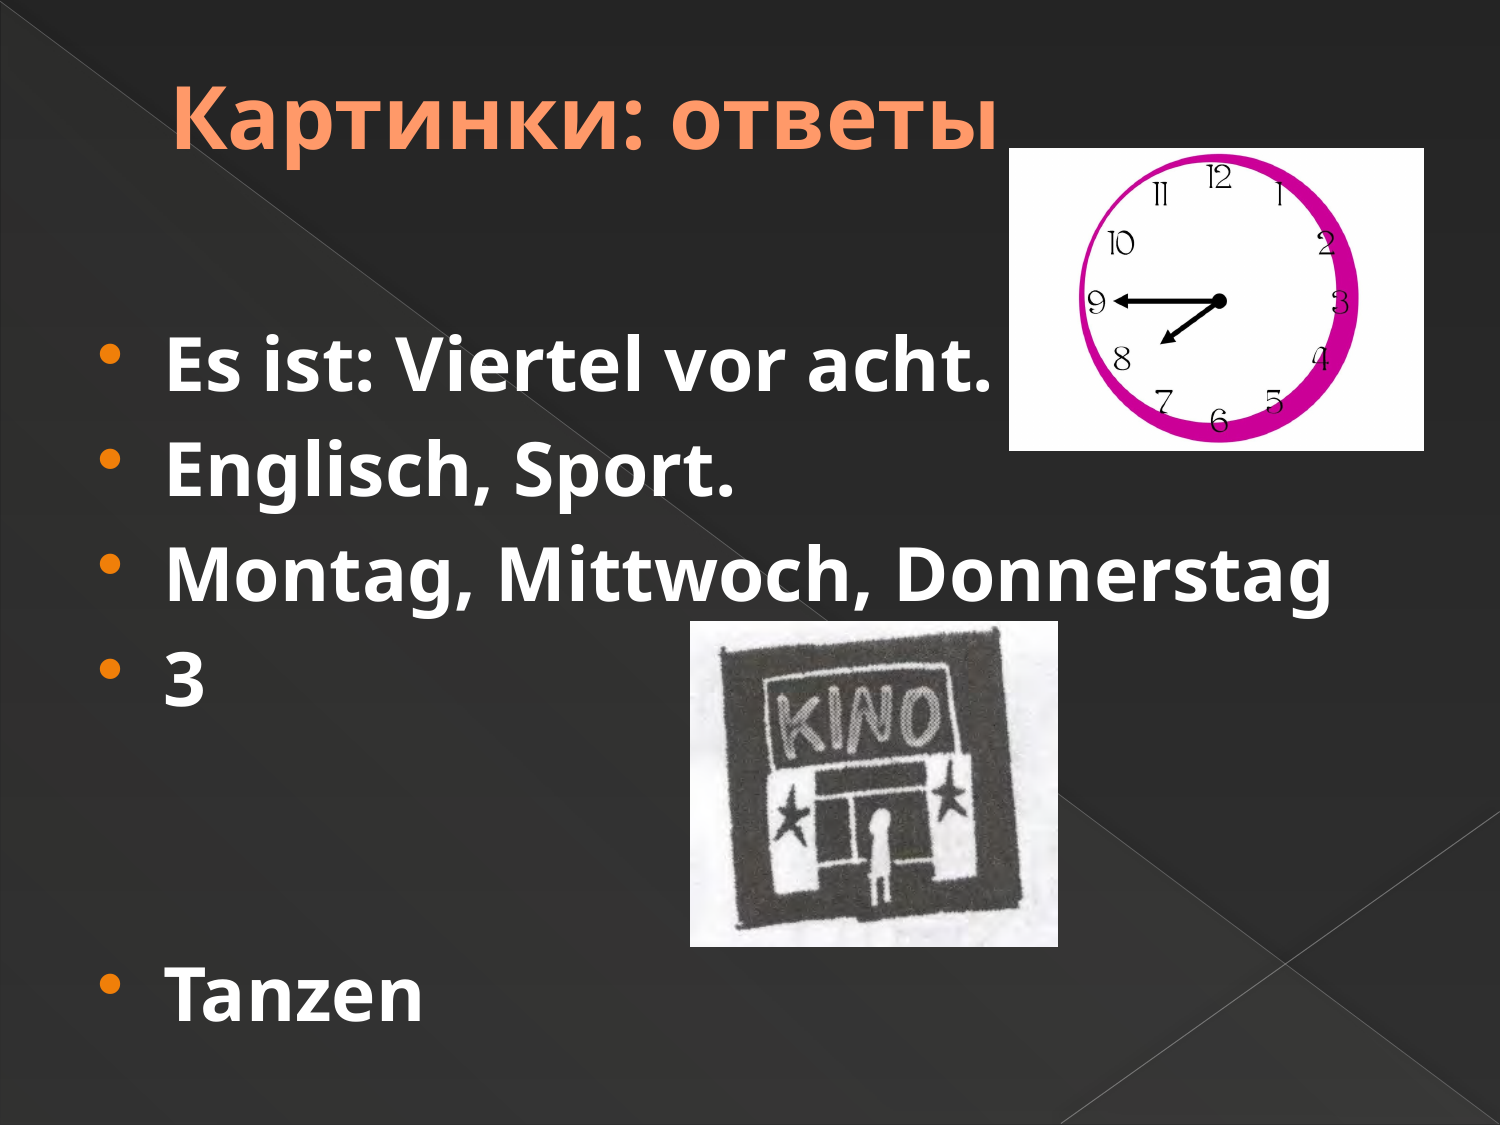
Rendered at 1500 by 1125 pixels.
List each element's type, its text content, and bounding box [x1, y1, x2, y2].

title Картинки: ответы [75, 43, 1425, 185]
picture [1009, 148, 1424, 451]
picture [690, 621, 1058, 947]
list Es ist: Viertel vor acht. Englisch, Sport. Montag, Mittwoch, Donnerstag 3 Tanzen [75, 308, 1425, 1059]
